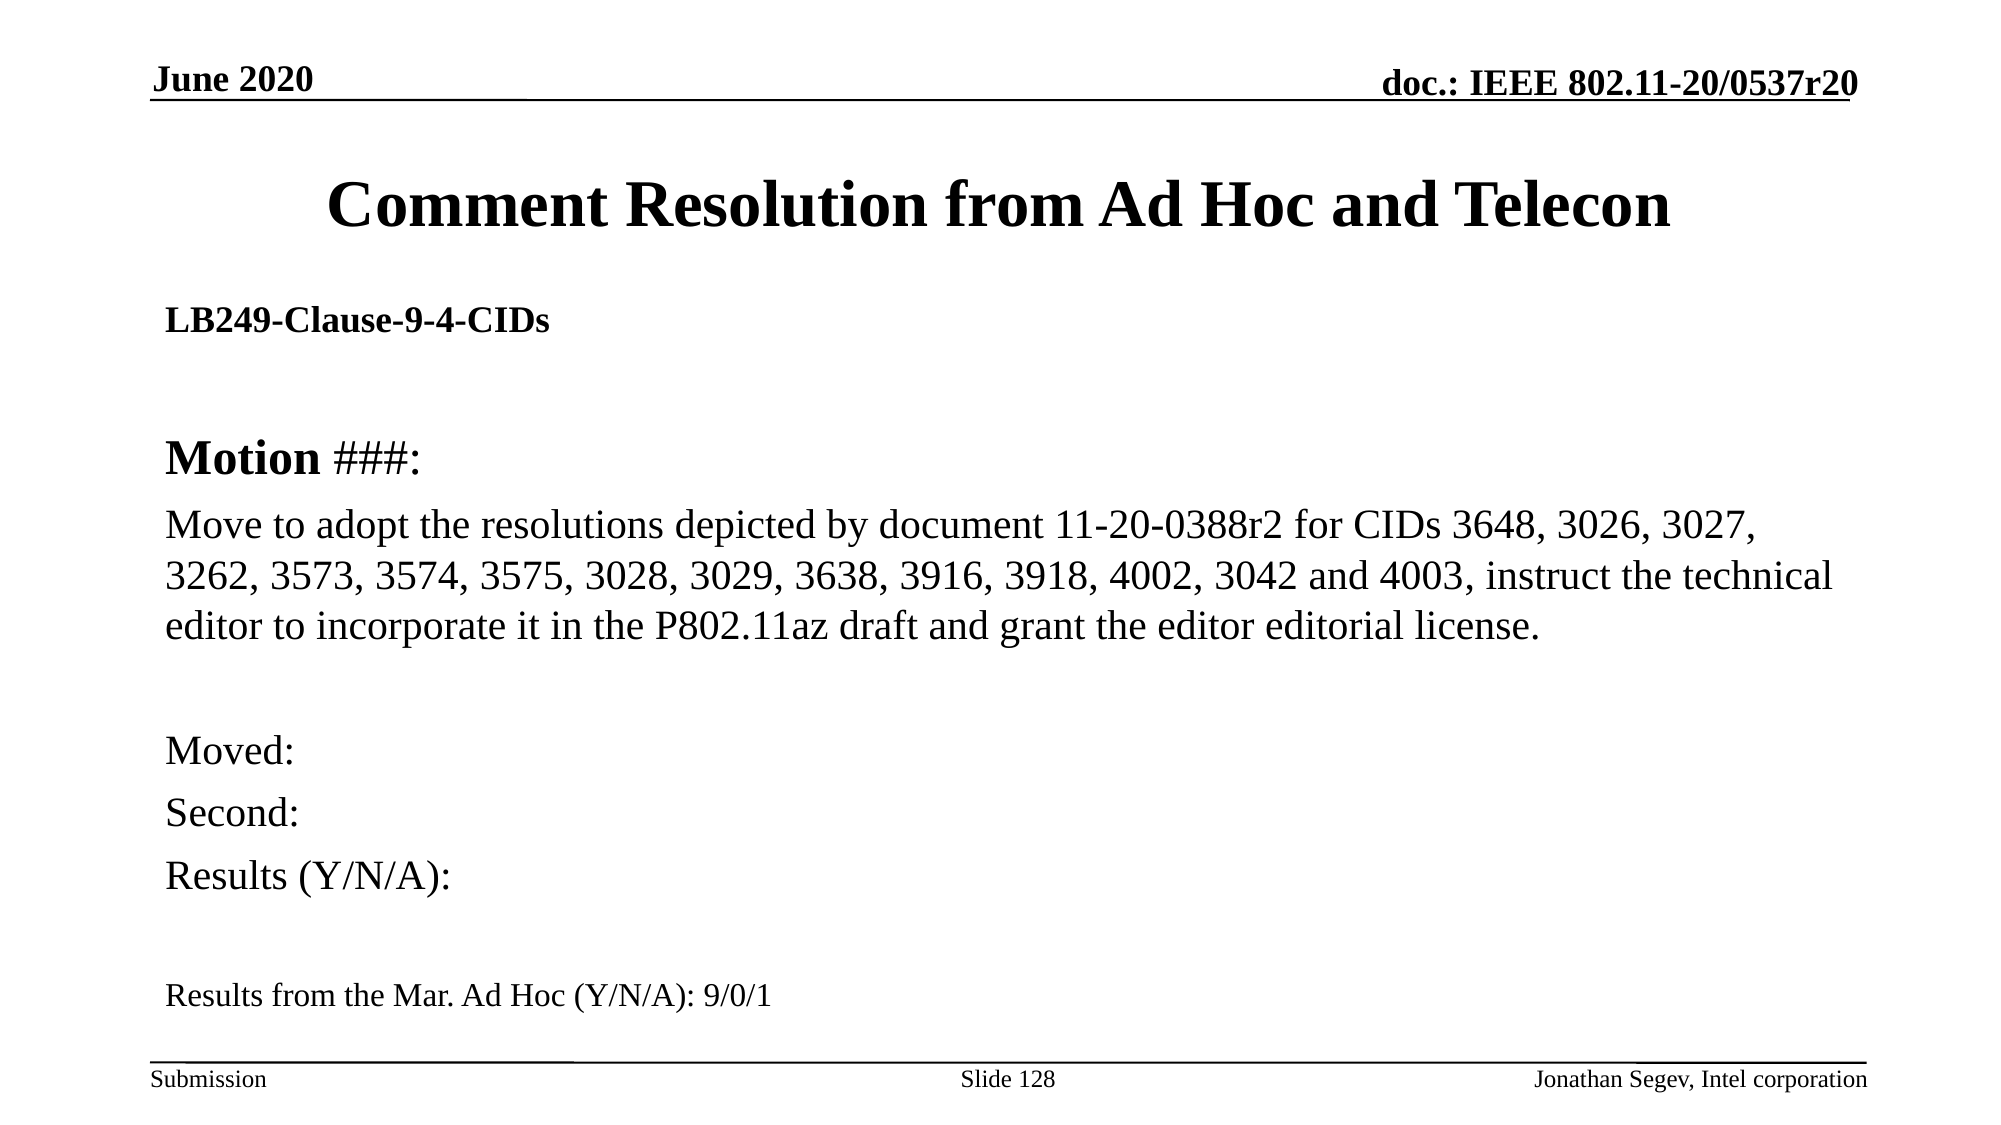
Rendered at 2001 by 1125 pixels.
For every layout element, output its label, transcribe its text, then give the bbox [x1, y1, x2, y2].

slide_number Slide 128 [950, 1061, 1067, 1123]
title Comment Resolution from Ad Hoc and Telecon [149, 112, 1850, 286]
list LB249-Clause-9-4-CIDs Motion ###: Move to adopt the resolutions depicted by document 11-20-0388r2 for CIDs 3648, 3026, 3027, 3262, 3573, 3574, 3575, 3028, 3029, 3638, 3916, 3918, 4002, 3042 and 4003, instruct the technical editor to incorporate it in the P802.11az draft and grant the editor editorial license. Moved: Second: Results (Y/N/A): Results from the Mar. Ad Hoc (Y/N/A): 9/0/1 [149, 286, 1850, 1000]
footer Jonathan Segev, Intel corporation [1171, 1061, 1869, 1093]
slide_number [152, 54, 563, 100]
